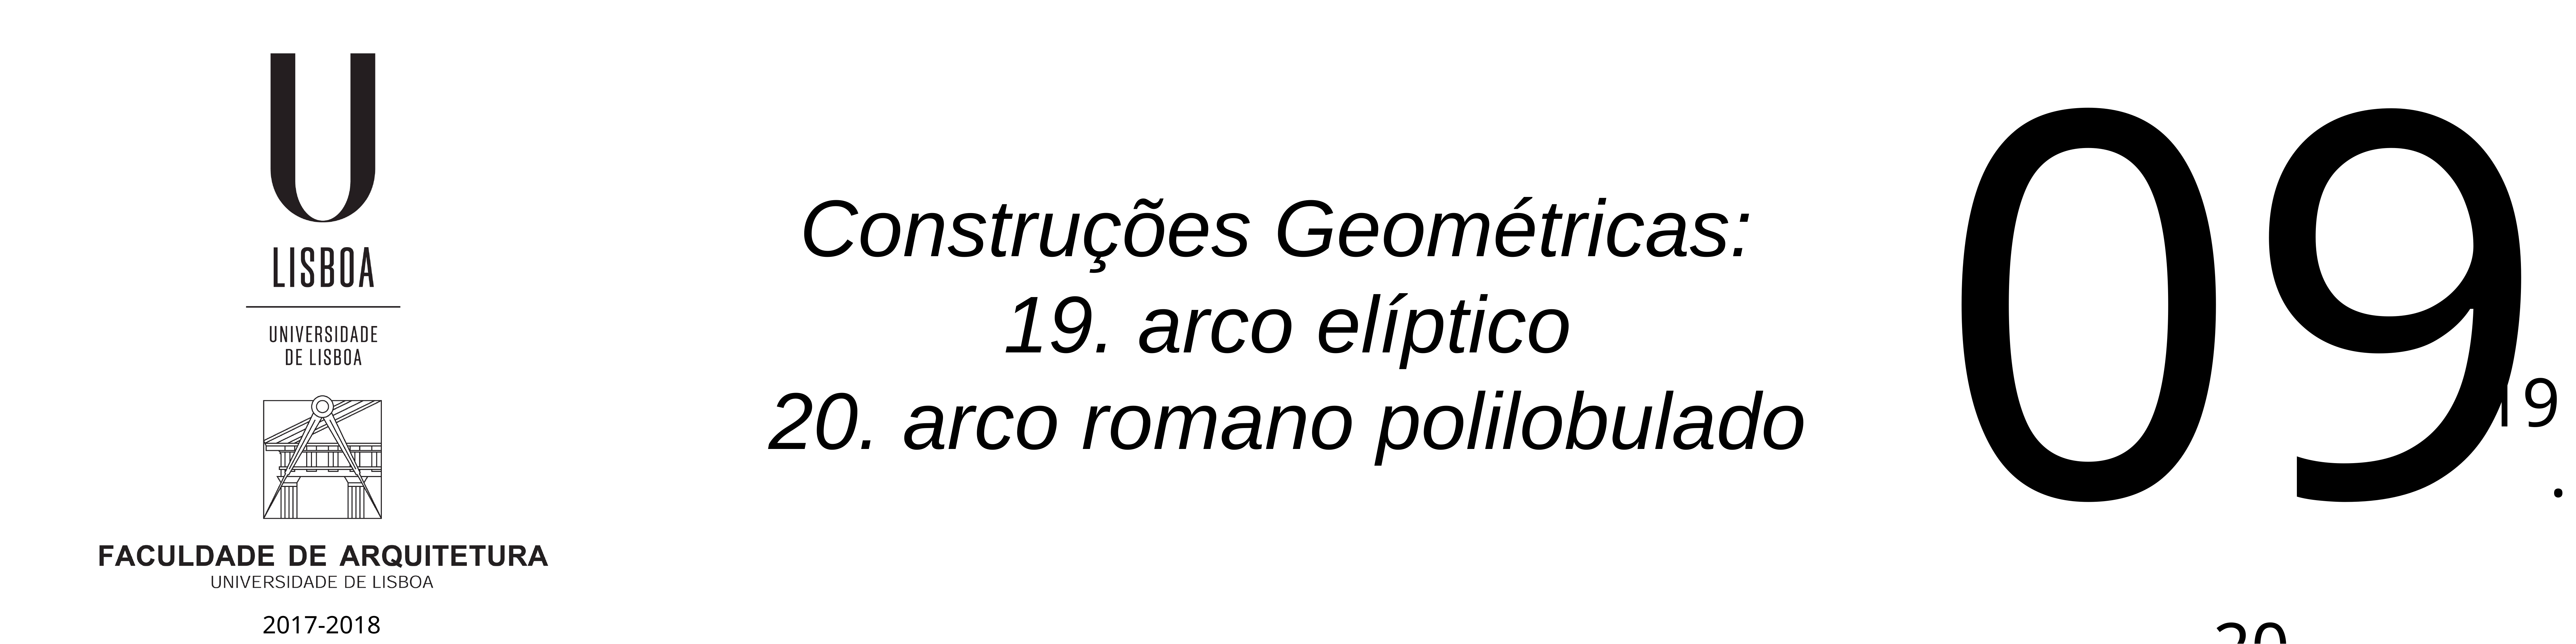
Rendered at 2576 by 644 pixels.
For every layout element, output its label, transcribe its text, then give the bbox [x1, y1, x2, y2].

text_box 2017-2018 [0, 603, 644, 644]
picture [80, 14, 566, 611]
text_box 09.20 [1929, 0, 2573, 644]
text_box Construções Geométricas: 19. arco elíptico 20. arco romano polilobulado [645, 0, 1930, 642]
text_box .19 [2398, 359, 2562, 440]
